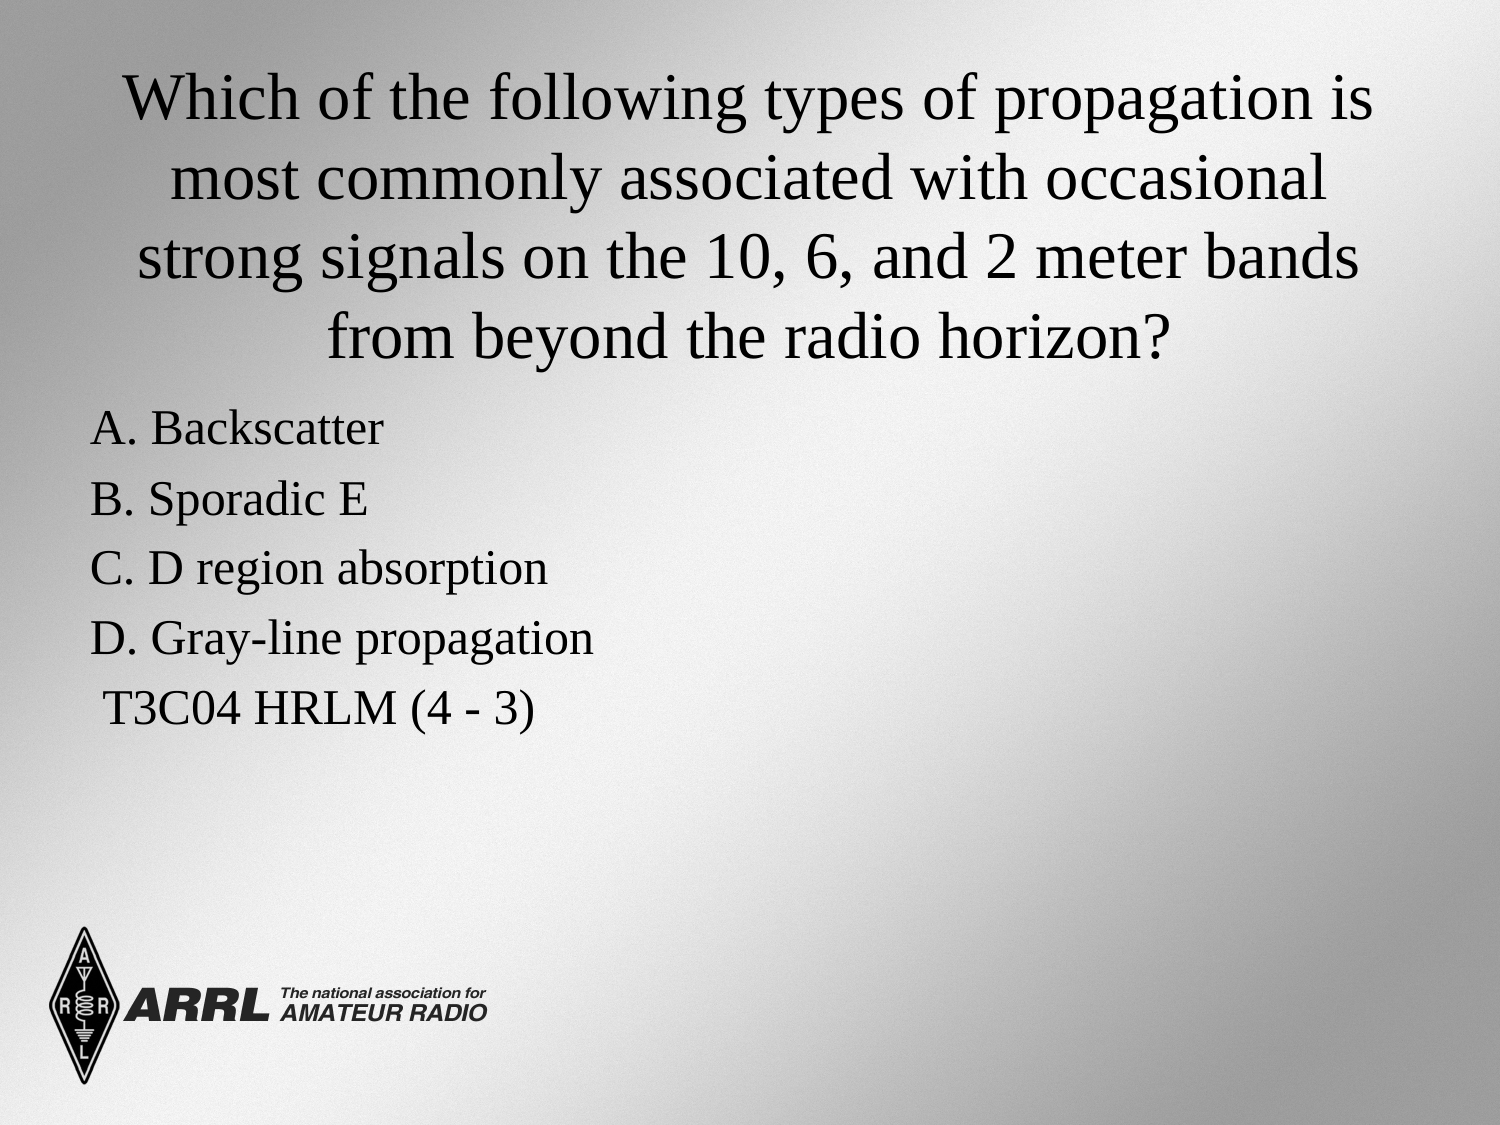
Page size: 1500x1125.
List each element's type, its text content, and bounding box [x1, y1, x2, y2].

title Which of the following types of propagation is most commonly associated with occasional strong signals on the 10, 6, and 2 meter bands from beyond the radio horizon? [75, 45, 1425, 233]
list A. Backscatter B. Sporadic E C. D region absorption D. Gray-line propagation T3C04 HRLM (4 - 3) [75, 387, 1425, 1005]
picture [0, 0, 1500, 1125]
